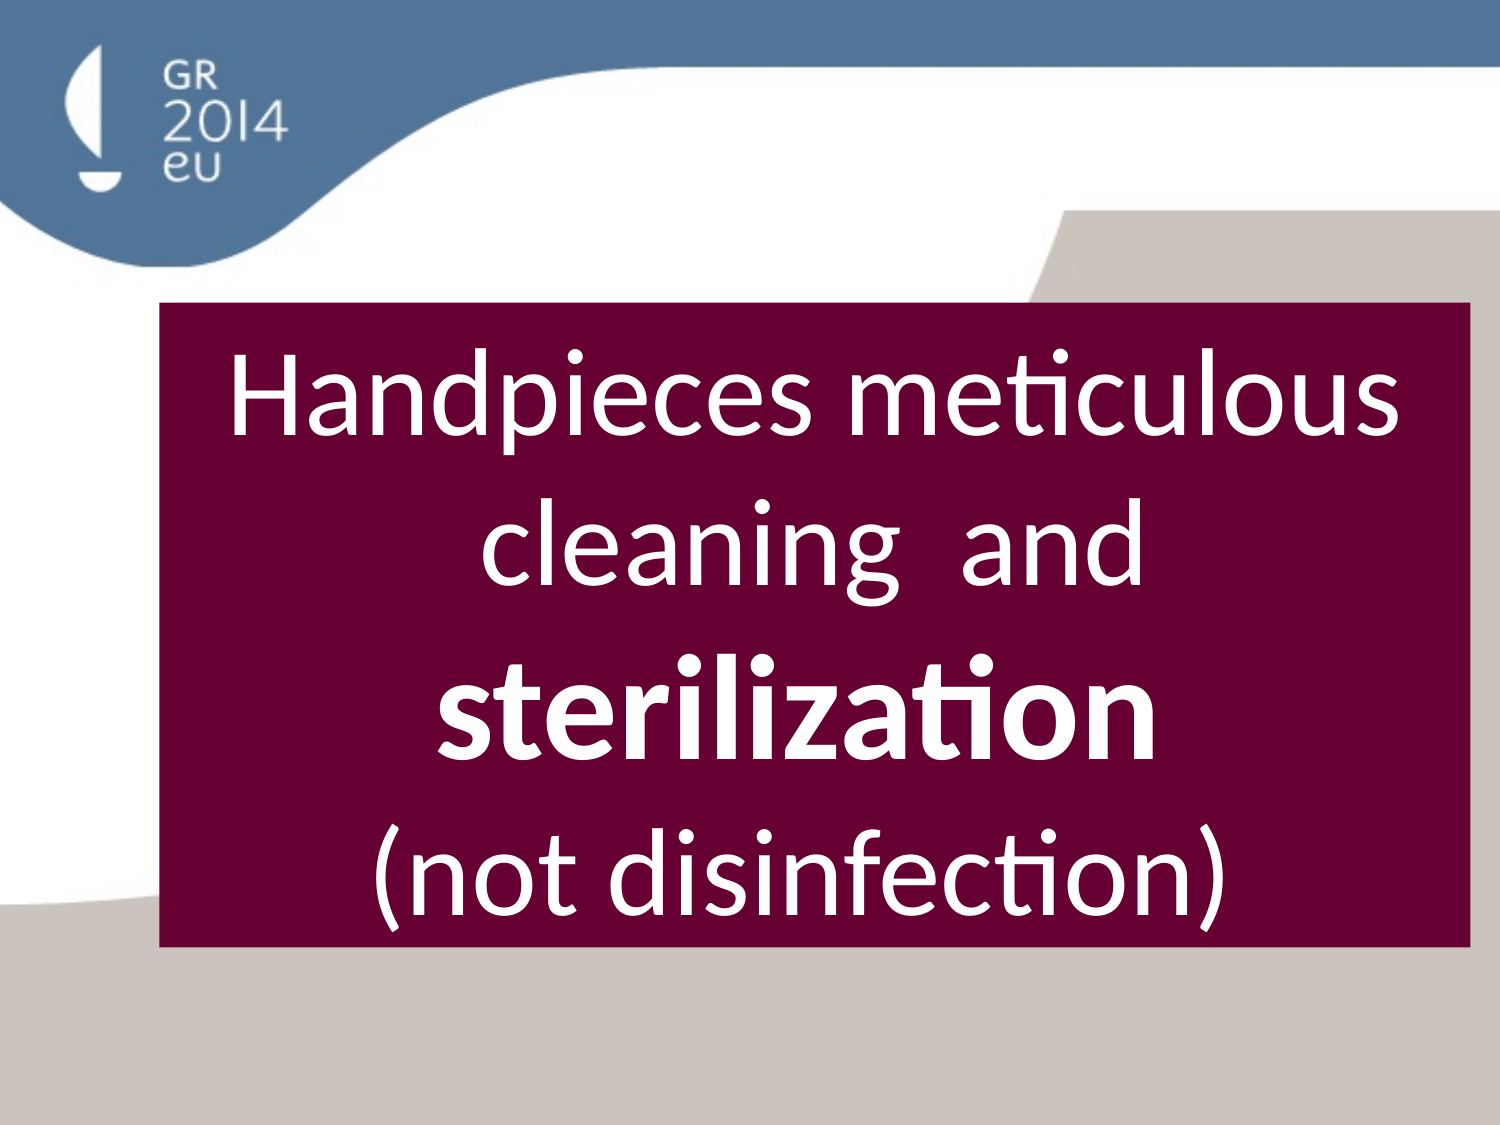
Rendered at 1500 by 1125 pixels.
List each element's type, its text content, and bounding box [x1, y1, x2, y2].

text_box Handpieces meticulous cleaning and sterilization (not disinfection) [159, 302, 1471, 948]
